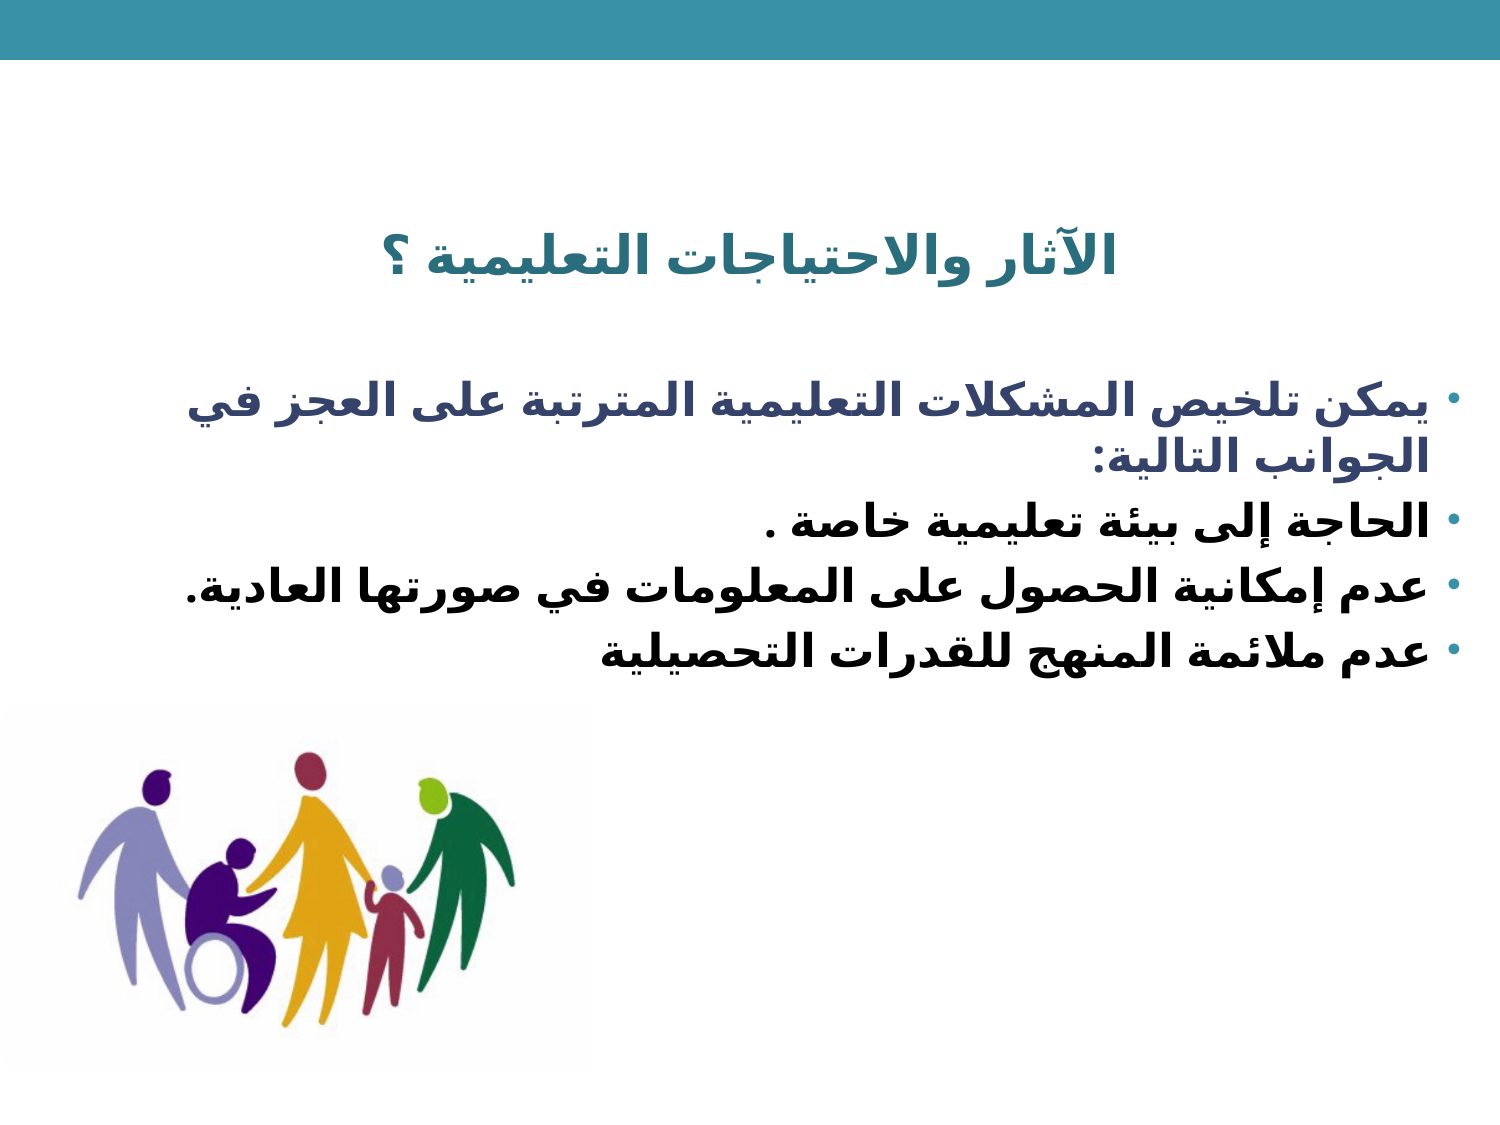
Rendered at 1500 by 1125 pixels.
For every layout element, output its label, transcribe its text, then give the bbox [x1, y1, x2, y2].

picture [0, 699, 596, 1073]
subtitle الآثار والاحتياجات التعليمية ؟ يمكن تلخيص المشكلات التعليمية المترتبة على العجز في الجوانب التالية: الحاجة إلى بيئة تعليمية خاصة . عدم إمكانية الحصول على المعلومات في صورتها العادية. عدم ملائمة المنهج للقدرات التحصيلية [24, 212, 1475, 688]
